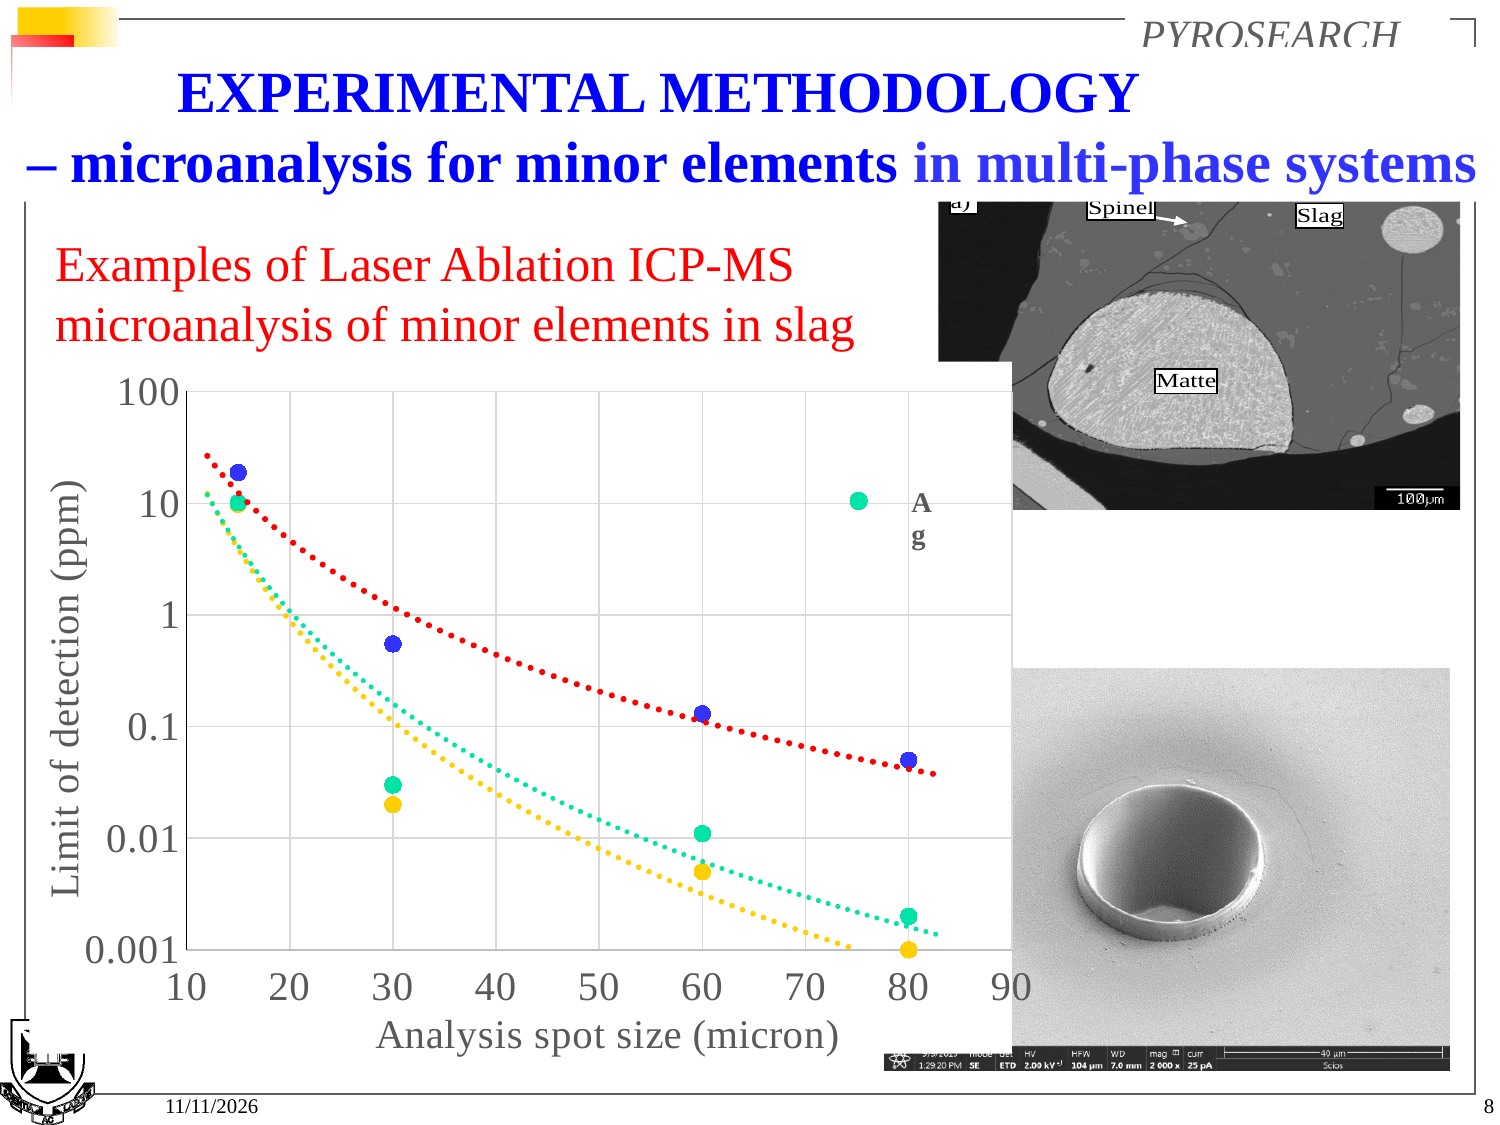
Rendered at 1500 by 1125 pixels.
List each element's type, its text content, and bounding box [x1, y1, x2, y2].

text_box Examples of Laser Ablation ICP-MS microanalysis of minor elements in slag [40, 223, 884, 359]
text_box EXPERIMENTAL METHODOLOGY – microanalysis for minor elements in multi-phase systems [12, 47, 1500, 202]
slide_number 8 [1181, 1042, 1495, 1118]
chart [29, 361, 1034, 1071]
picture [938, 184, 1461, 606]
picture [1034, 668, 1450, 1071]
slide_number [149, 1079, 463, 1118]
